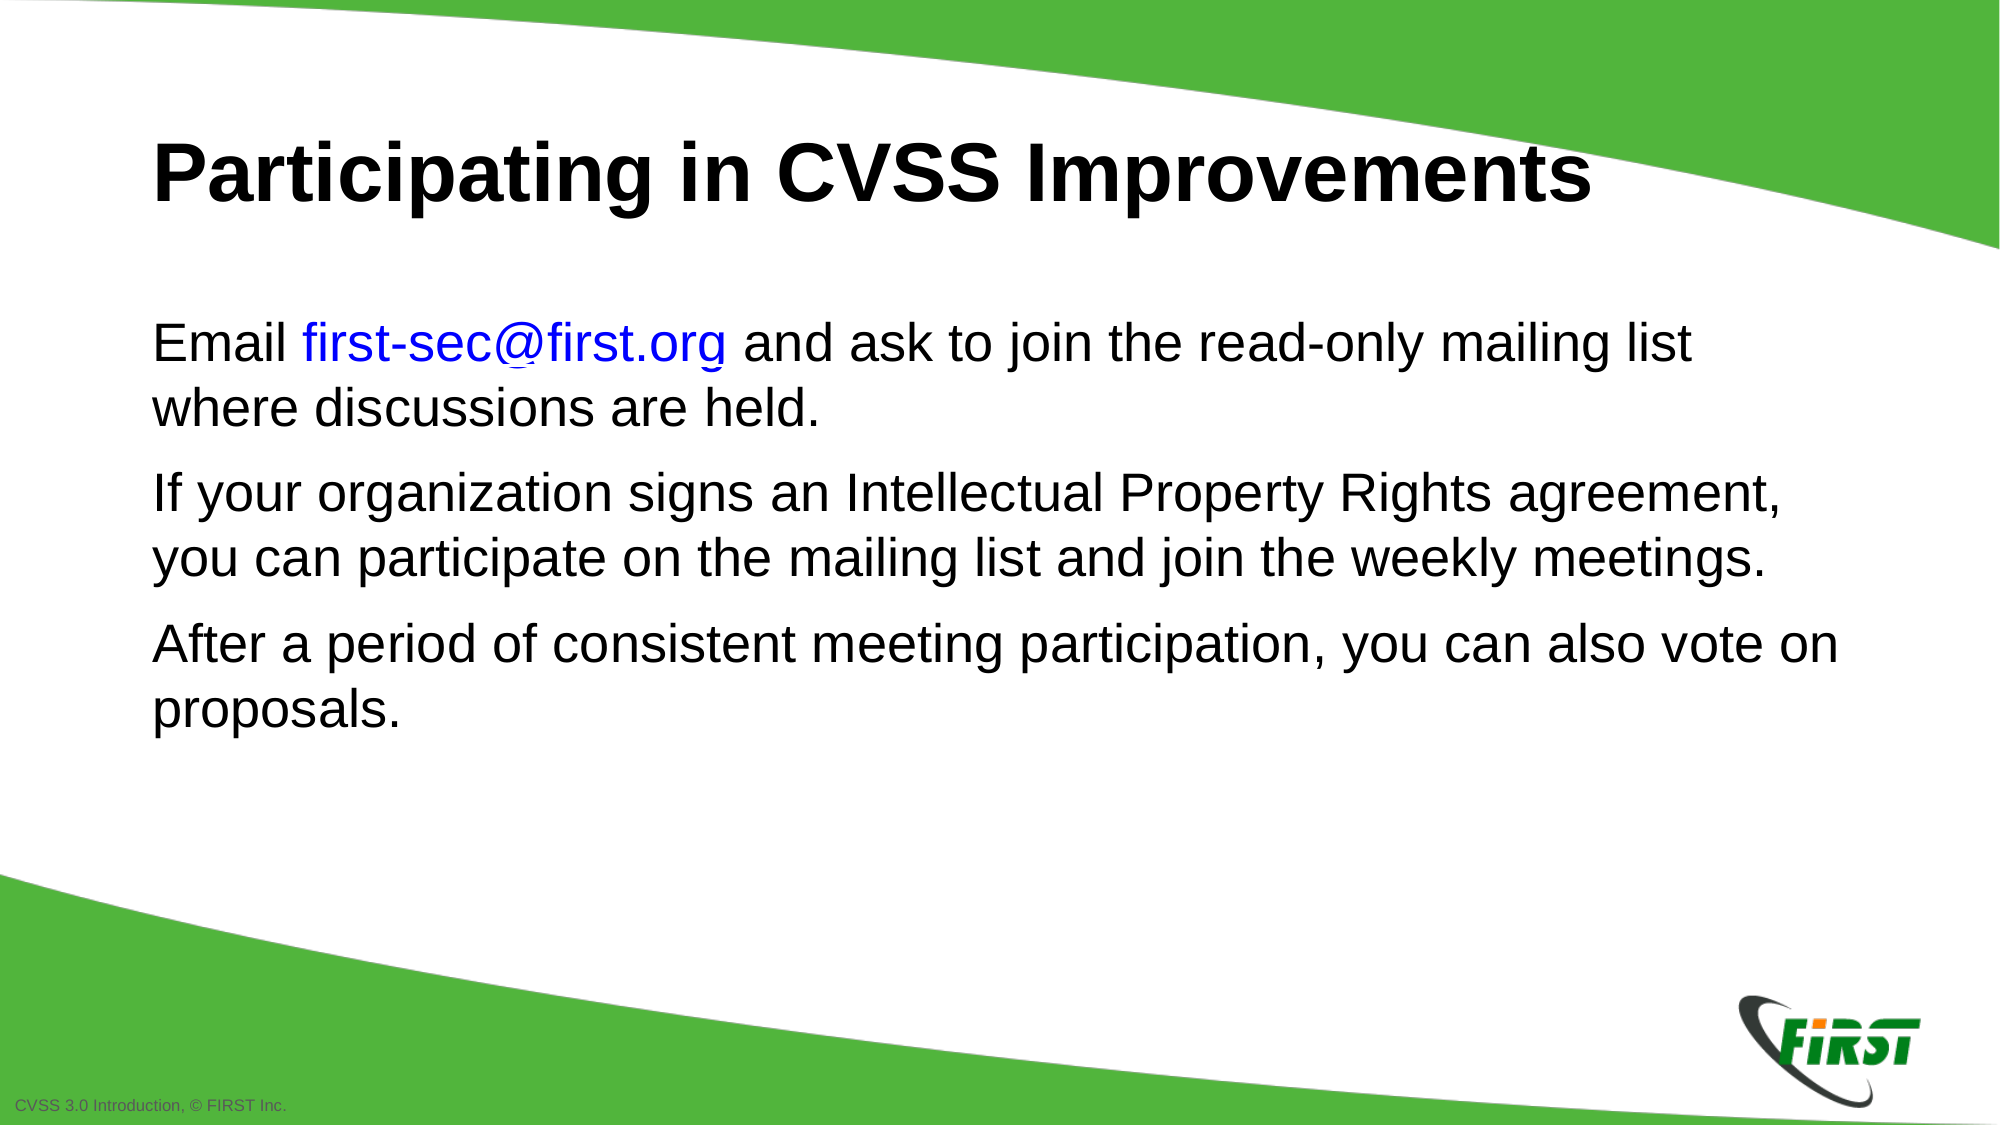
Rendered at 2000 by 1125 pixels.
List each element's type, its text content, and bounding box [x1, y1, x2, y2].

text_box Email first-sec@first.org and ask to join the read-only mailing list where discussions are held. If your organization signs an Intellectual Property Rights agreement, you can participate on the mailing list and join the weekly meetings. After a period of consistent meeting participation, you can also vote on proposals. [137, 299, 1863, 1014]
text_box Participating in CVSS Improvements [137, 59, 1862, 278]
picture [0, 0, 2000, 1125]
